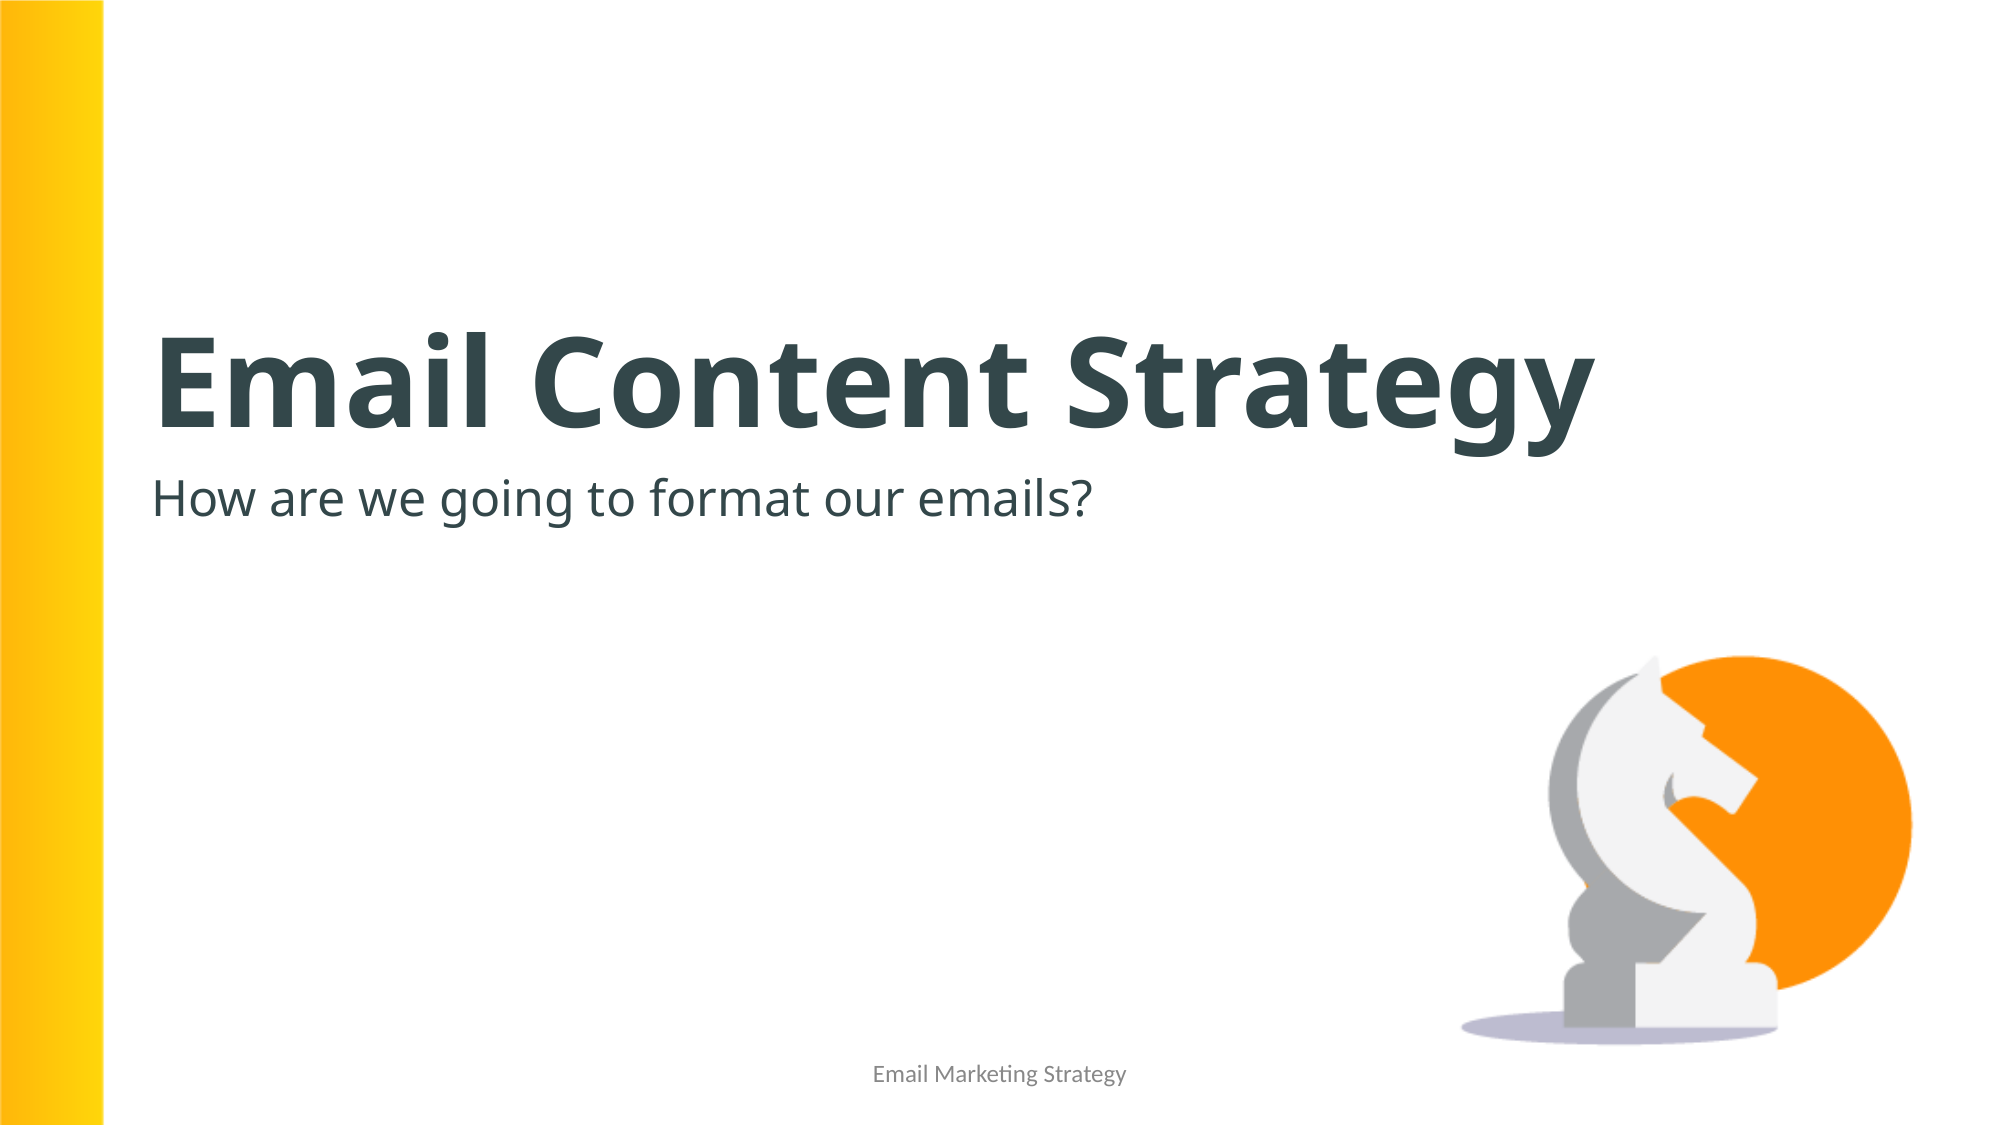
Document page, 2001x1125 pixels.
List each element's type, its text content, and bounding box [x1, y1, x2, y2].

picture [0, 0, 2001, 1125]
title Email Content Strategy [136, 0, 1862, 462]
footer Email Marketing Strategy [662, 1042, 1338, 1103]
list How are we going to format our emails? [136, 466, 1862, 713]
